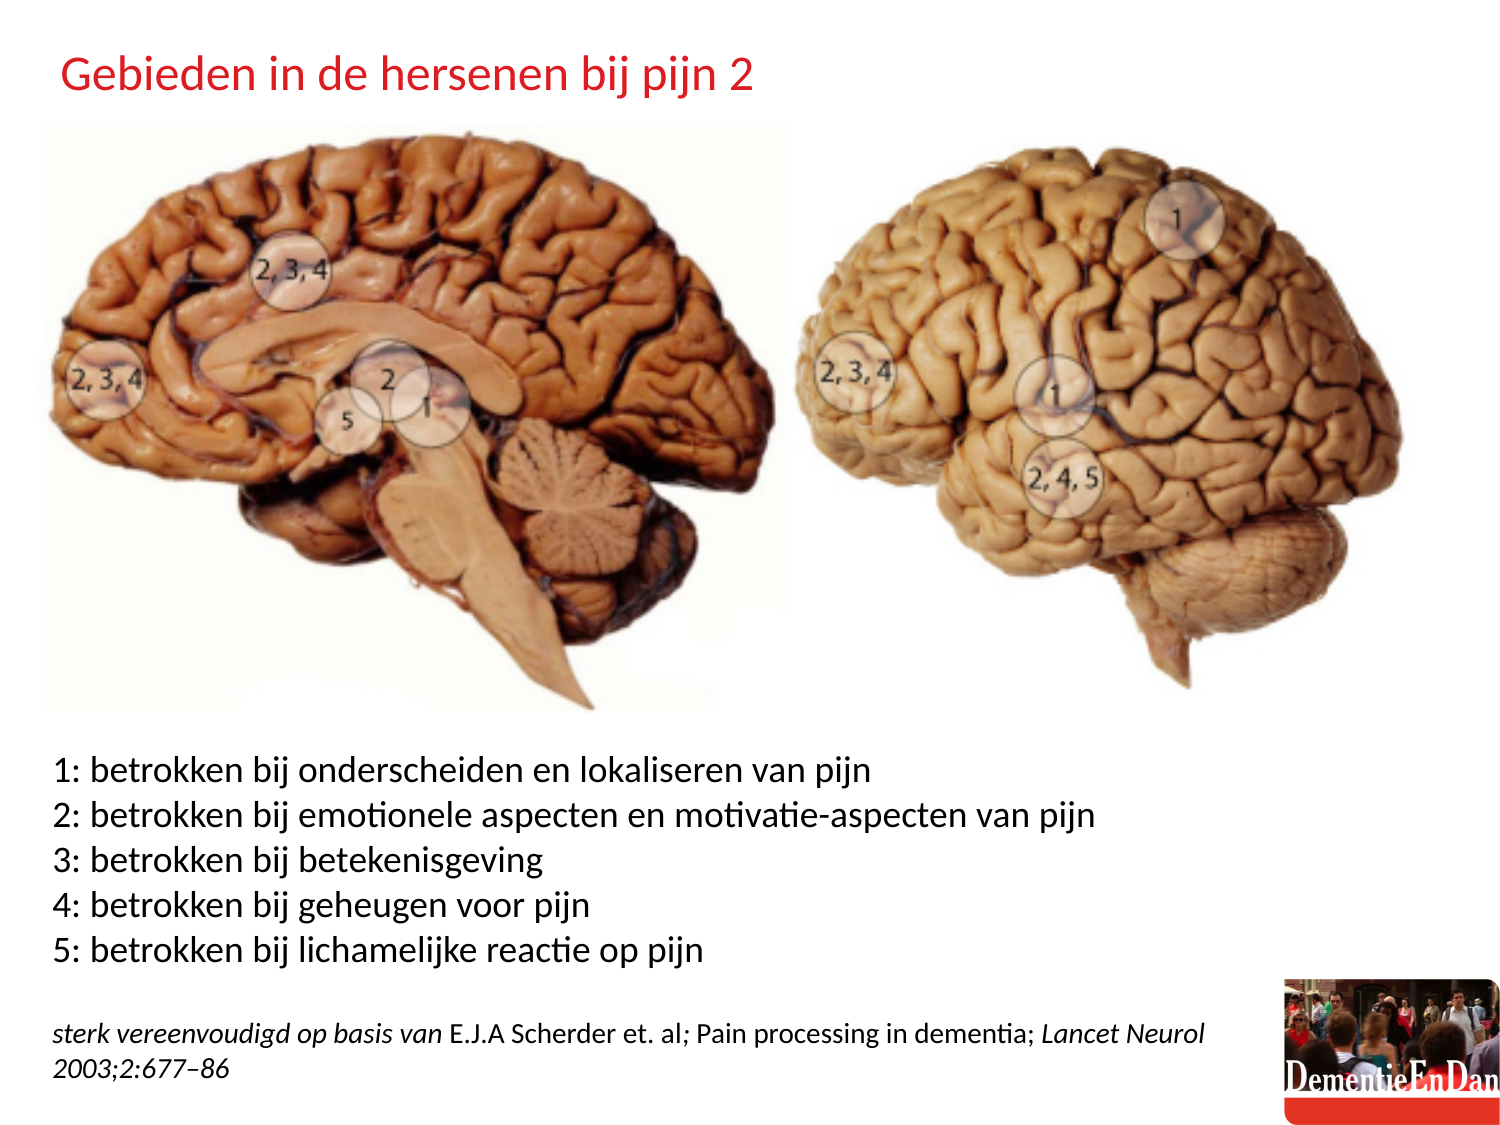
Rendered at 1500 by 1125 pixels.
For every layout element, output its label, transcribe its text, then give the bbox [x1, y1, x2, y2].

picture [37, 124, 1415, 713]
picture [1283, 979, 1500, 1125]
text_box 1: betrokken bij onderscheiden en lokaliseren van pijn 2: betrokken bij emotionele aspecten en motivatie-aspecten van pijn 3: betrokken bij betekenisgeving 4: betrokken bij geheugen voor pijn 5: betrokken bij lichamelijke reactie op pijn sterk vereenvoudigd op basis van E.J.A Scherder et. al; Pain processing in dementia; Lancet Neurol 2003;2:677–86 [37, 737, 1276, 1092]
text_box Gebieden in de hersenen bij pijn 2 [45, 33, 1334, 109]
